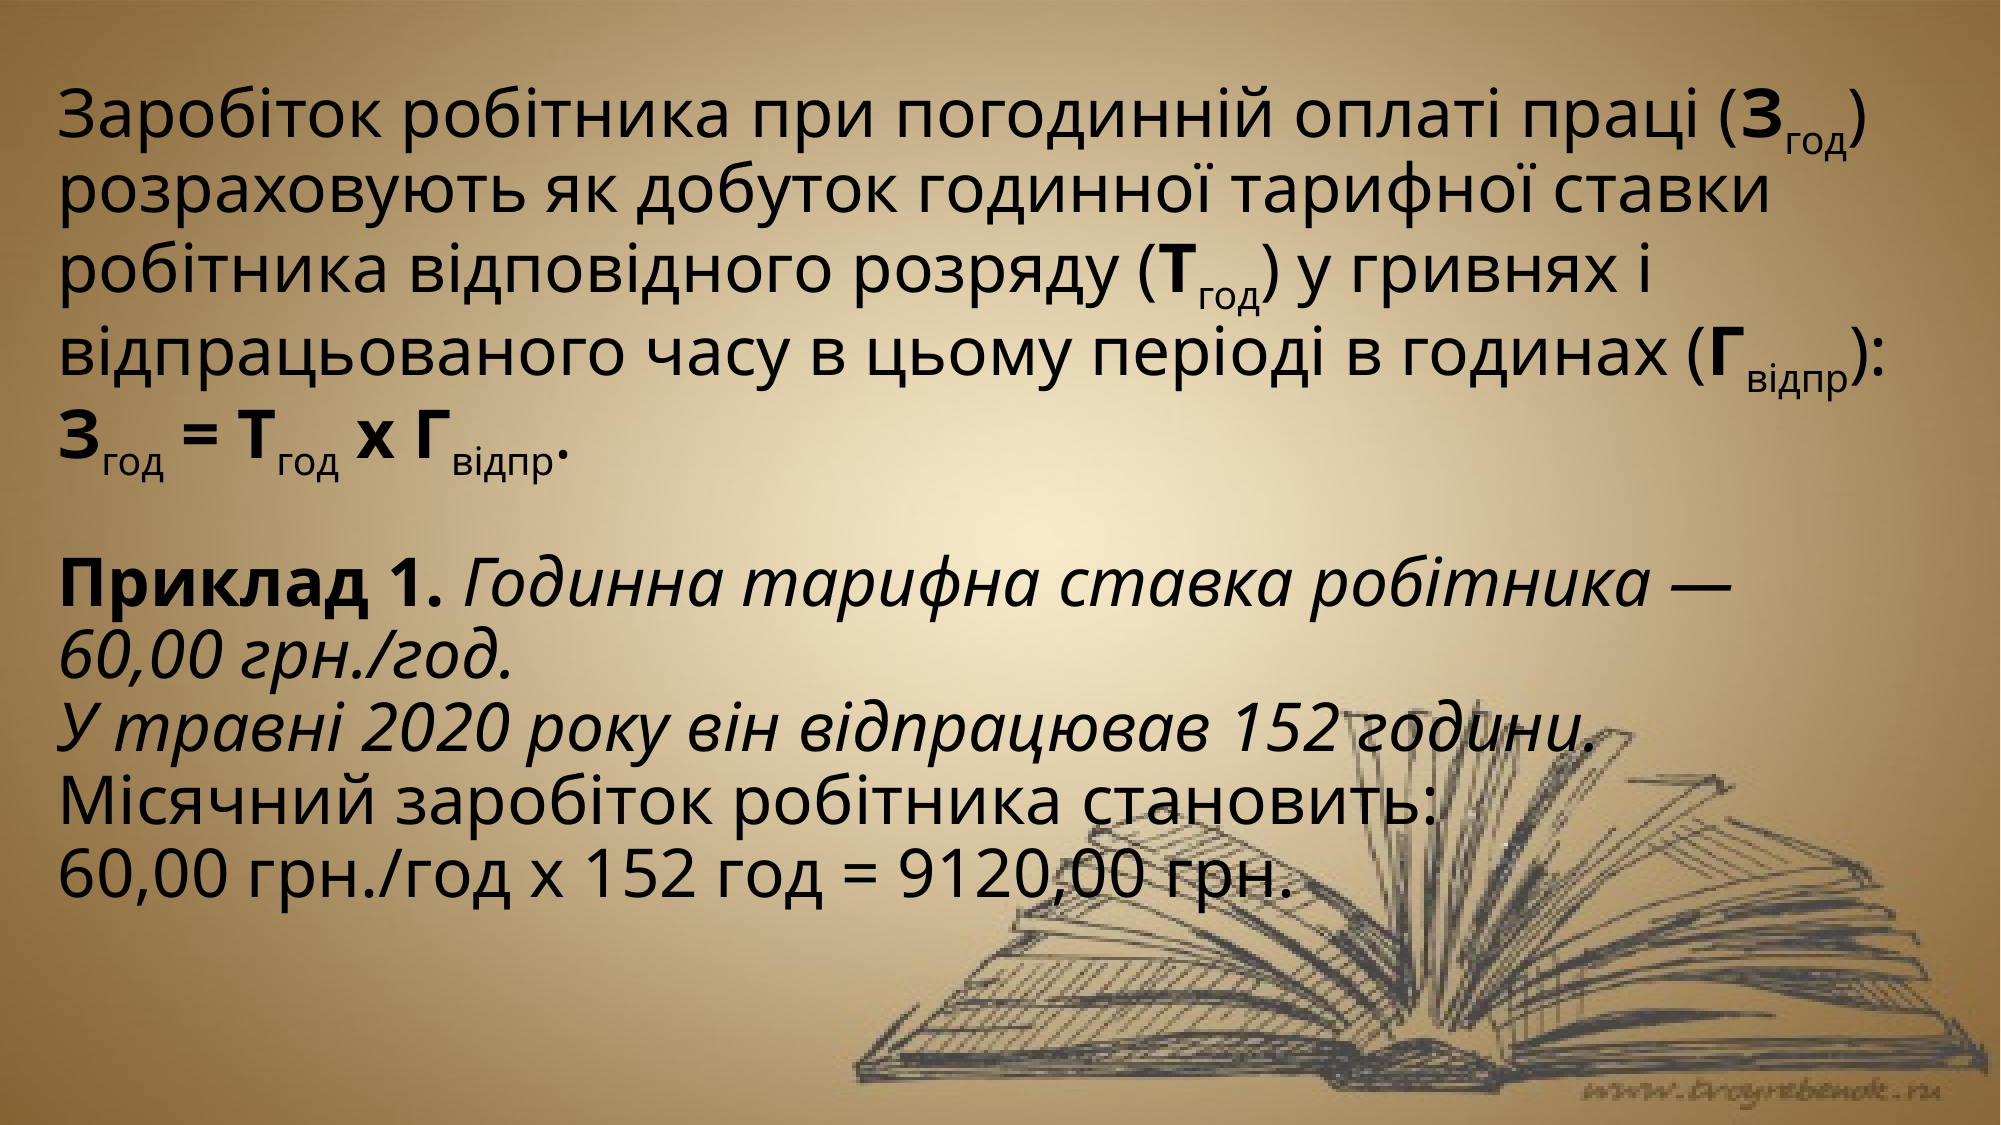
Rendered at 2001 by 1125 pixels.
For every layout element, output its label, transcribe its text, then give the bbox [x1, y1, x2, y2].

title Заробіток робітника при погодинній оплаті праці (Згод) розраховують як добуток годинної тарифної ставки робітника відповідного розряду (Тгод) у гривнях і відпрацьованого часу в цьому періоді в годинах (Гвідпр): Згод = Тгод х Гвідпр. Приклад 1. Годинна тарифна ставка робітника — 60,00 грн./год. У травні 2020 року він відпрацював 152 години. Місячний заробіток робітника становить: 60,00 грн./год х 152 год = 9120,00 грн. [42, 59, 1930, 1093]
picture [0, 0, 2001, 1125]
